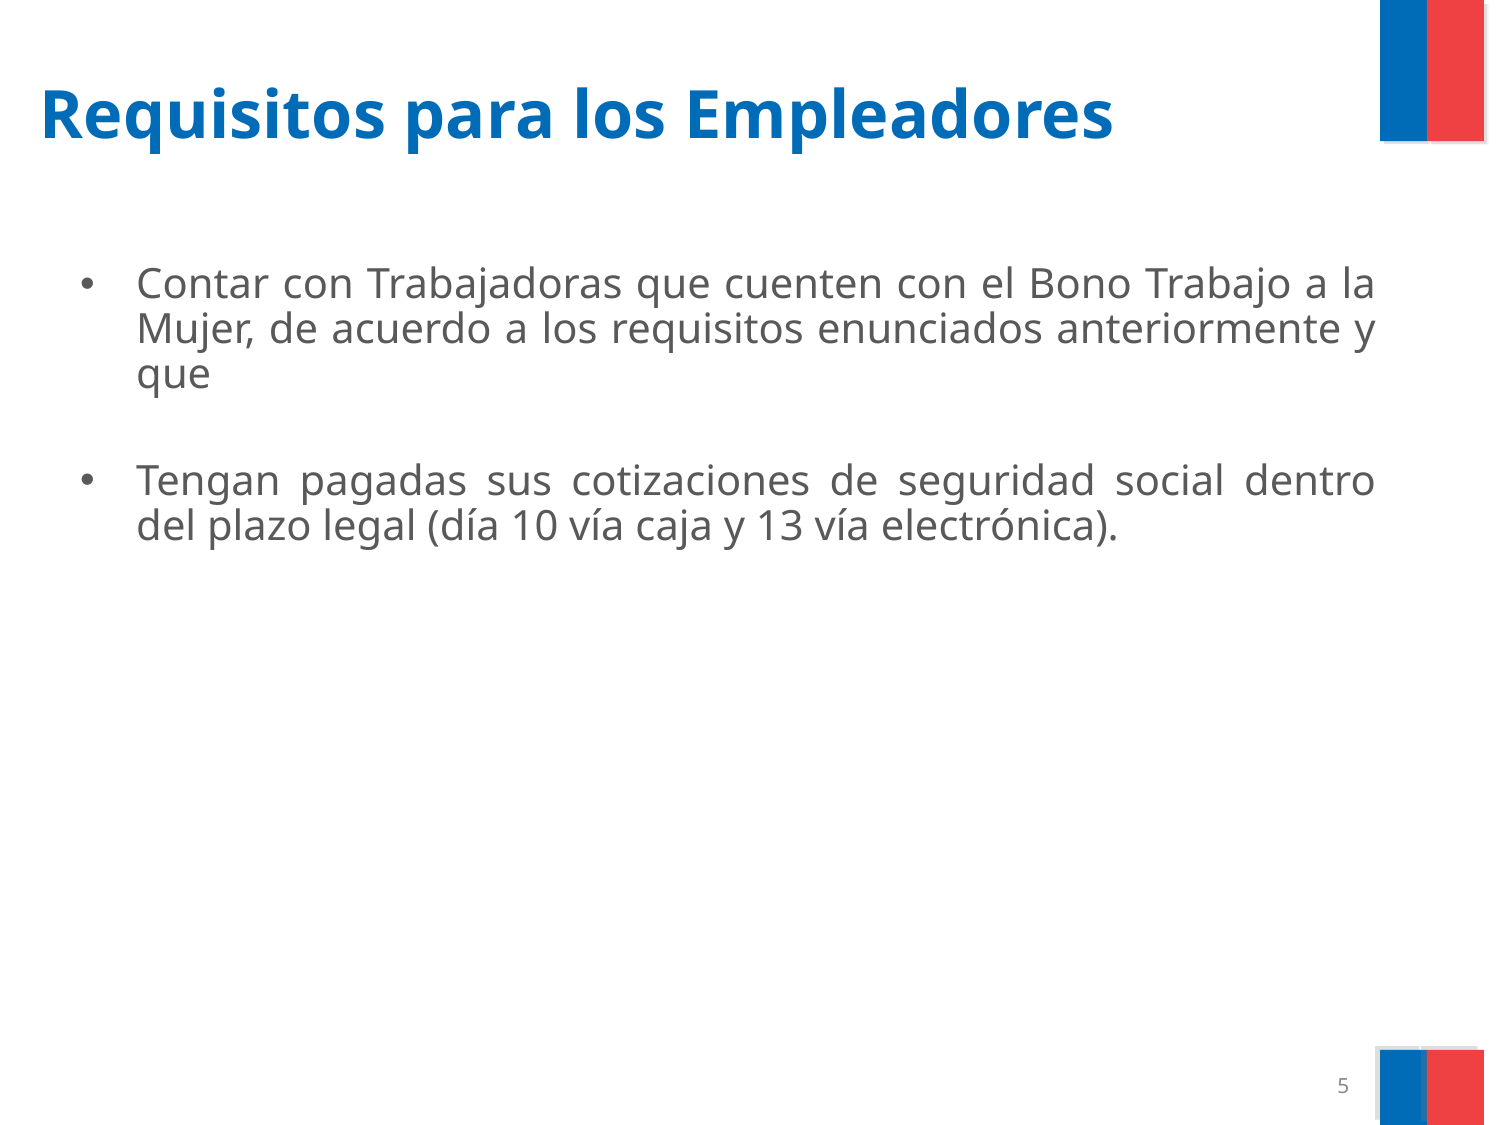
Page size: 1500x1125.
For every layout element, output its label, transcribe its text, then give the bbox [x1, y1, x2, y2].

title Requisitos para los Empleadores [24, 63, 1365, 164]
slide_number 5 [1014, 1070, 1365, 1103]
text_box Contar con Trabajadoras que cuenten con el Bono Trabajo a la Mujer, de acuerdo a los requisitos enunciados anteriormente y que Tengan pagadas sus cotizaciones de seguridad social dentro del plazo legal (día 10 vía caja y 13 vía electrónica). [64, 255, 1392, 866]
